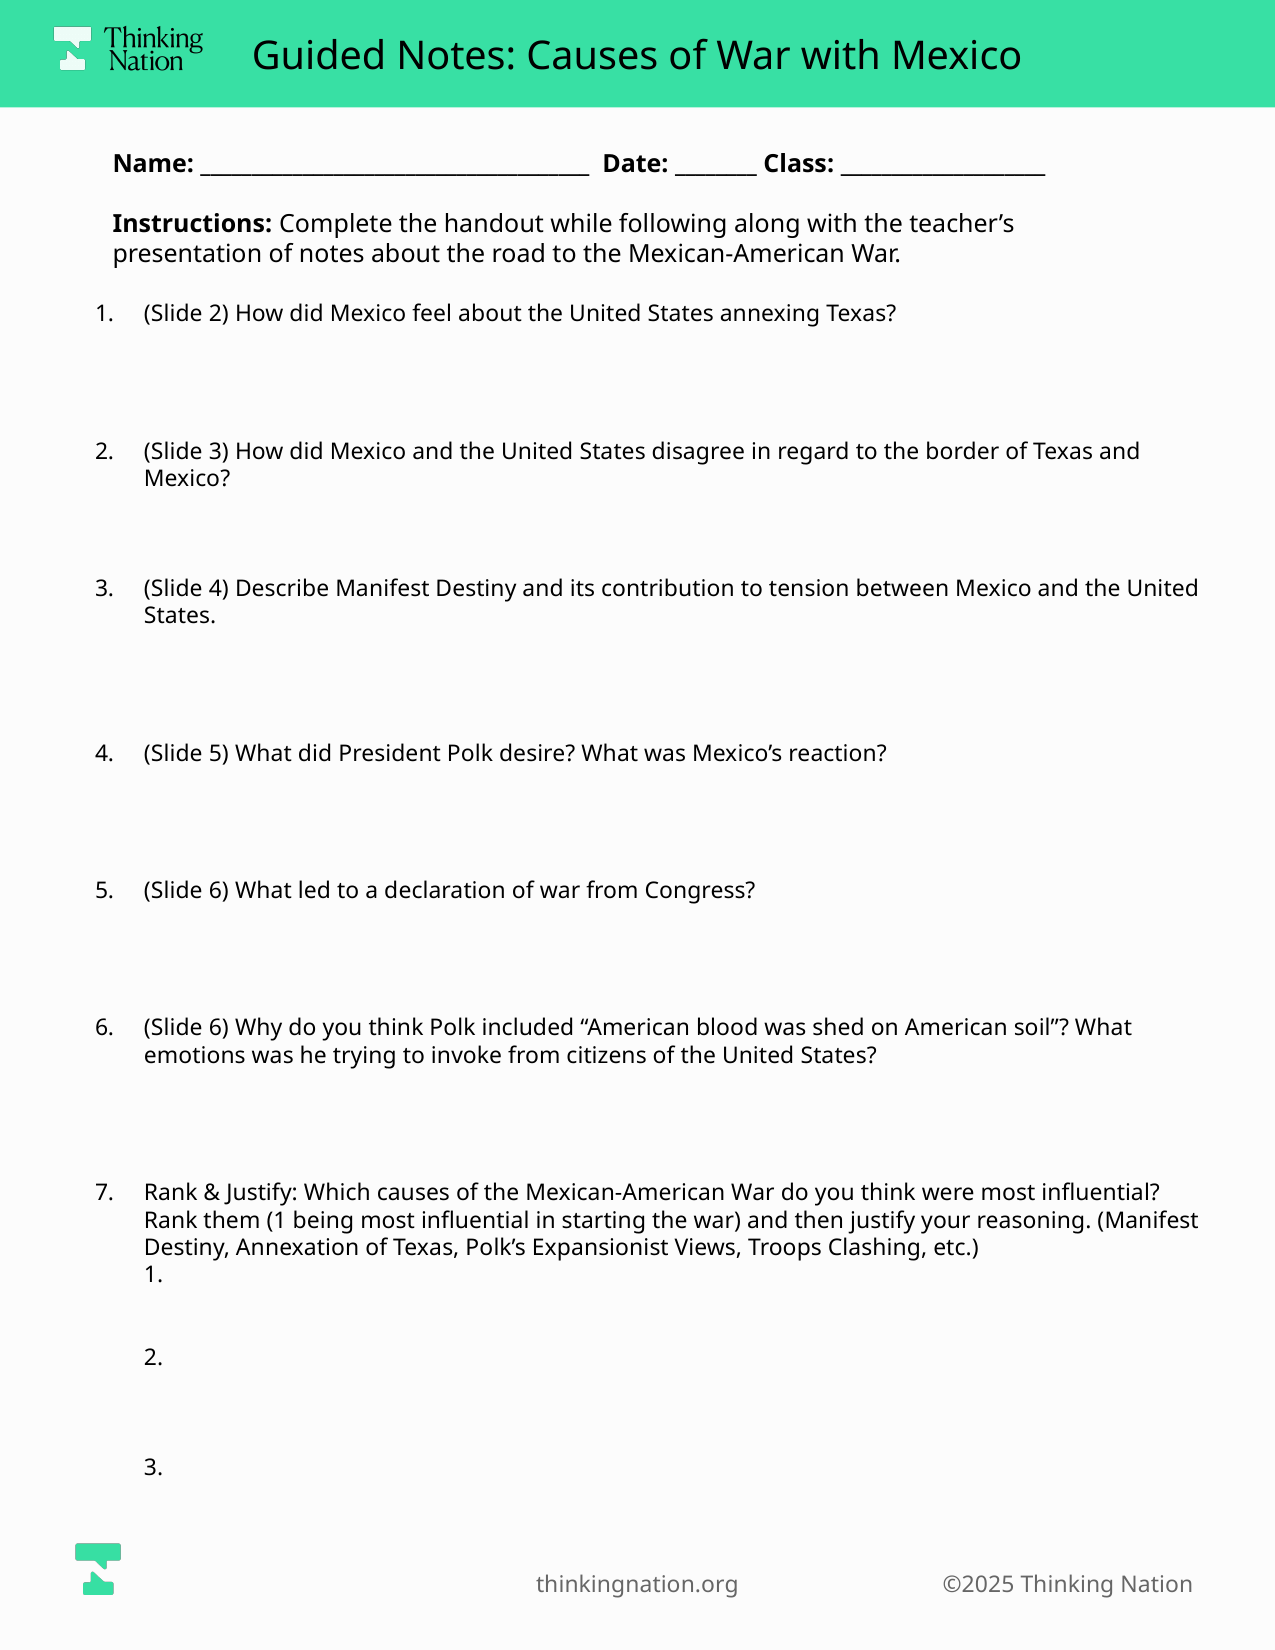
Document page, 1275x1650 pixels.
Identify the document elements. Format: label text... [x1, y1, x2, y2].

text_box Guided Notes: Causes of War with Mexico [0, 0, 1275, 108]
picture [62, 1533, 134, 1605]
text_box thinkingnation.org [486, 1553, 789, 1605]
picture [36, 12, 208, 84]
text_box ©2025 Thinking Nation [907, 1553, 1210, 1605]
text_box Name: ______________________________________ Date: ________ Class: ____________________ Instructions: Complete the handout while following along with the teacher’s presentation of notes about the road to the Mexican-American War. [97, 132, 1178, 283]
text_box (Slide 2) How did Mexico feel about the United States annexing Texas? (Slide 3) How did Mexico and the United States disagree in regard to the border of Texas and Mexico? (Slide 4) Describe Manifest Destiny and its contribution to tension between Mexico and the United States. (Slide 5) What did President Polk desire? What was Mexico’s reaction? (Slide 6) What led to a declaration of war from Congress? (Slide 6) Why do you think Polk included “American blood was shed on American soil”? What emotions was he trying to invoke from citizens of the United States? Rank & Justify: Which causes of the Mexican-American War do you think were most influential? Rank them (1 being most influential in starting the war) and then justify your reasoning. (Manifest Destiny, Annexation of Texas, Polk’s Expansionist Views, Troops Clashing, etc.) 1. 2. 3. [53, 283, 1223, 1534]
